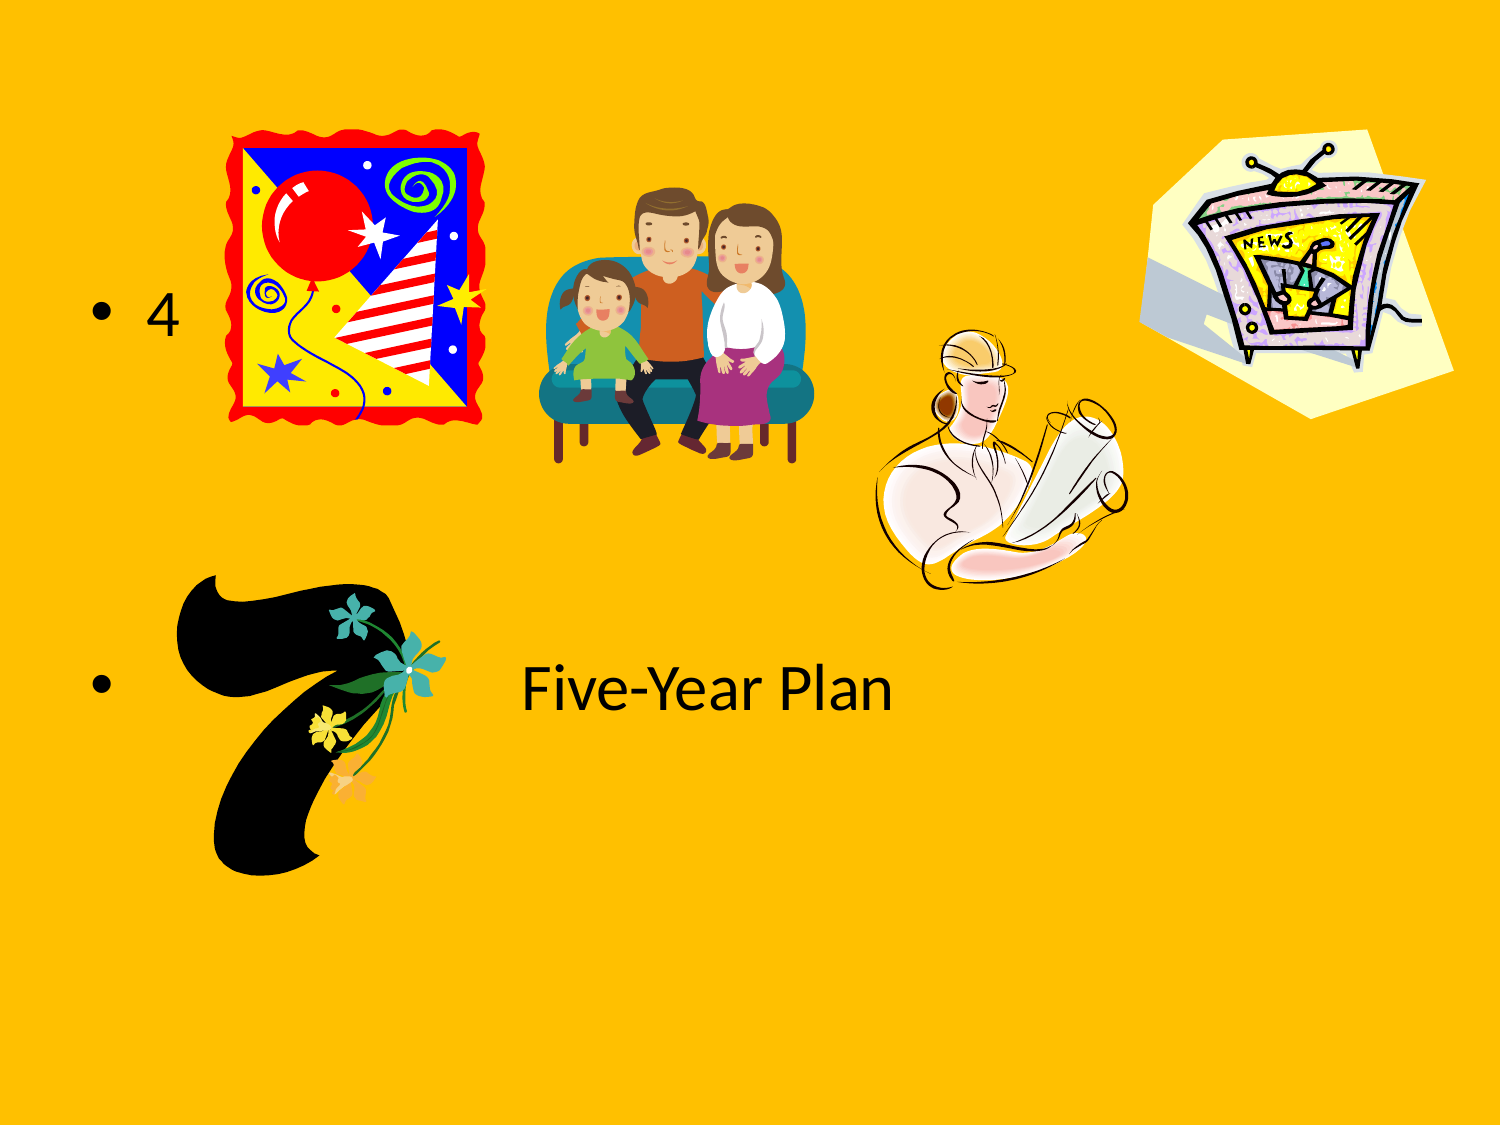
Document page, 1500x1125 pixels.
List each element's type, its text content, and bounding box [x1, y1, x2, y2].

picture [1136, 128, 1457, 423]
picture [222, 128, 487, 426]
list 4 Five-Year Plan [75, 262, 1425, 1005]
picture [538, 187, 815, 464]
picture [175, 573, 448, 877]
picture [866, 316, 1129, 594]
